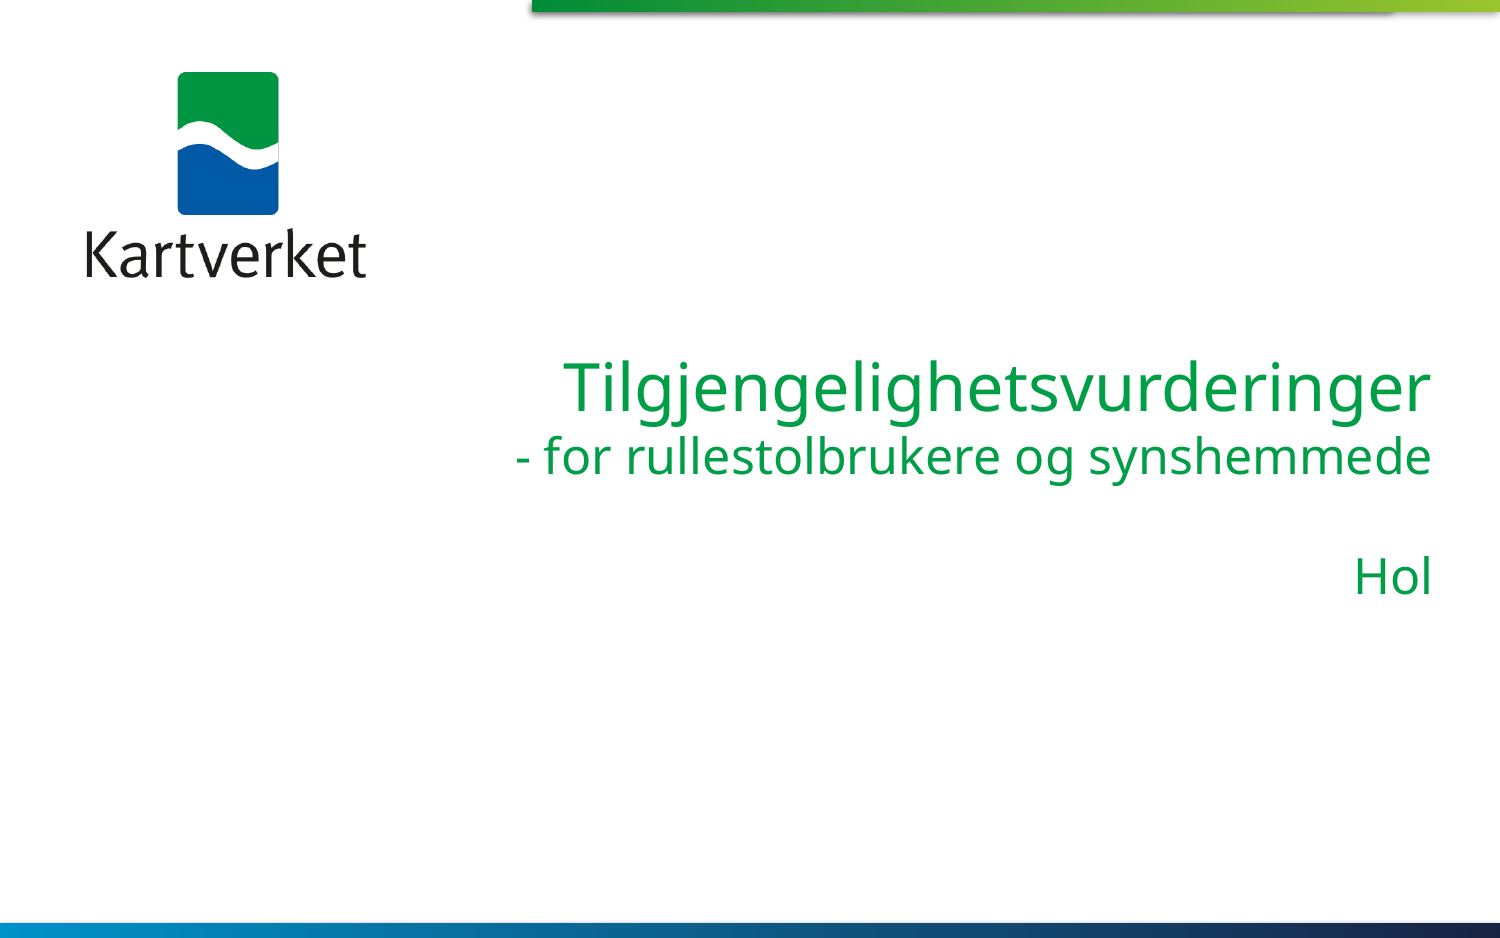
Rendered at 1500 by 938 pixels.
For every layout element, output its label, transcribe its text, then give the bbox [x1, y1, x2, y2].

text_box Tilgjengelighetsvurderinger - for rullestolbrukere og synshemmede Hol [66, 337, 1449, 613]
